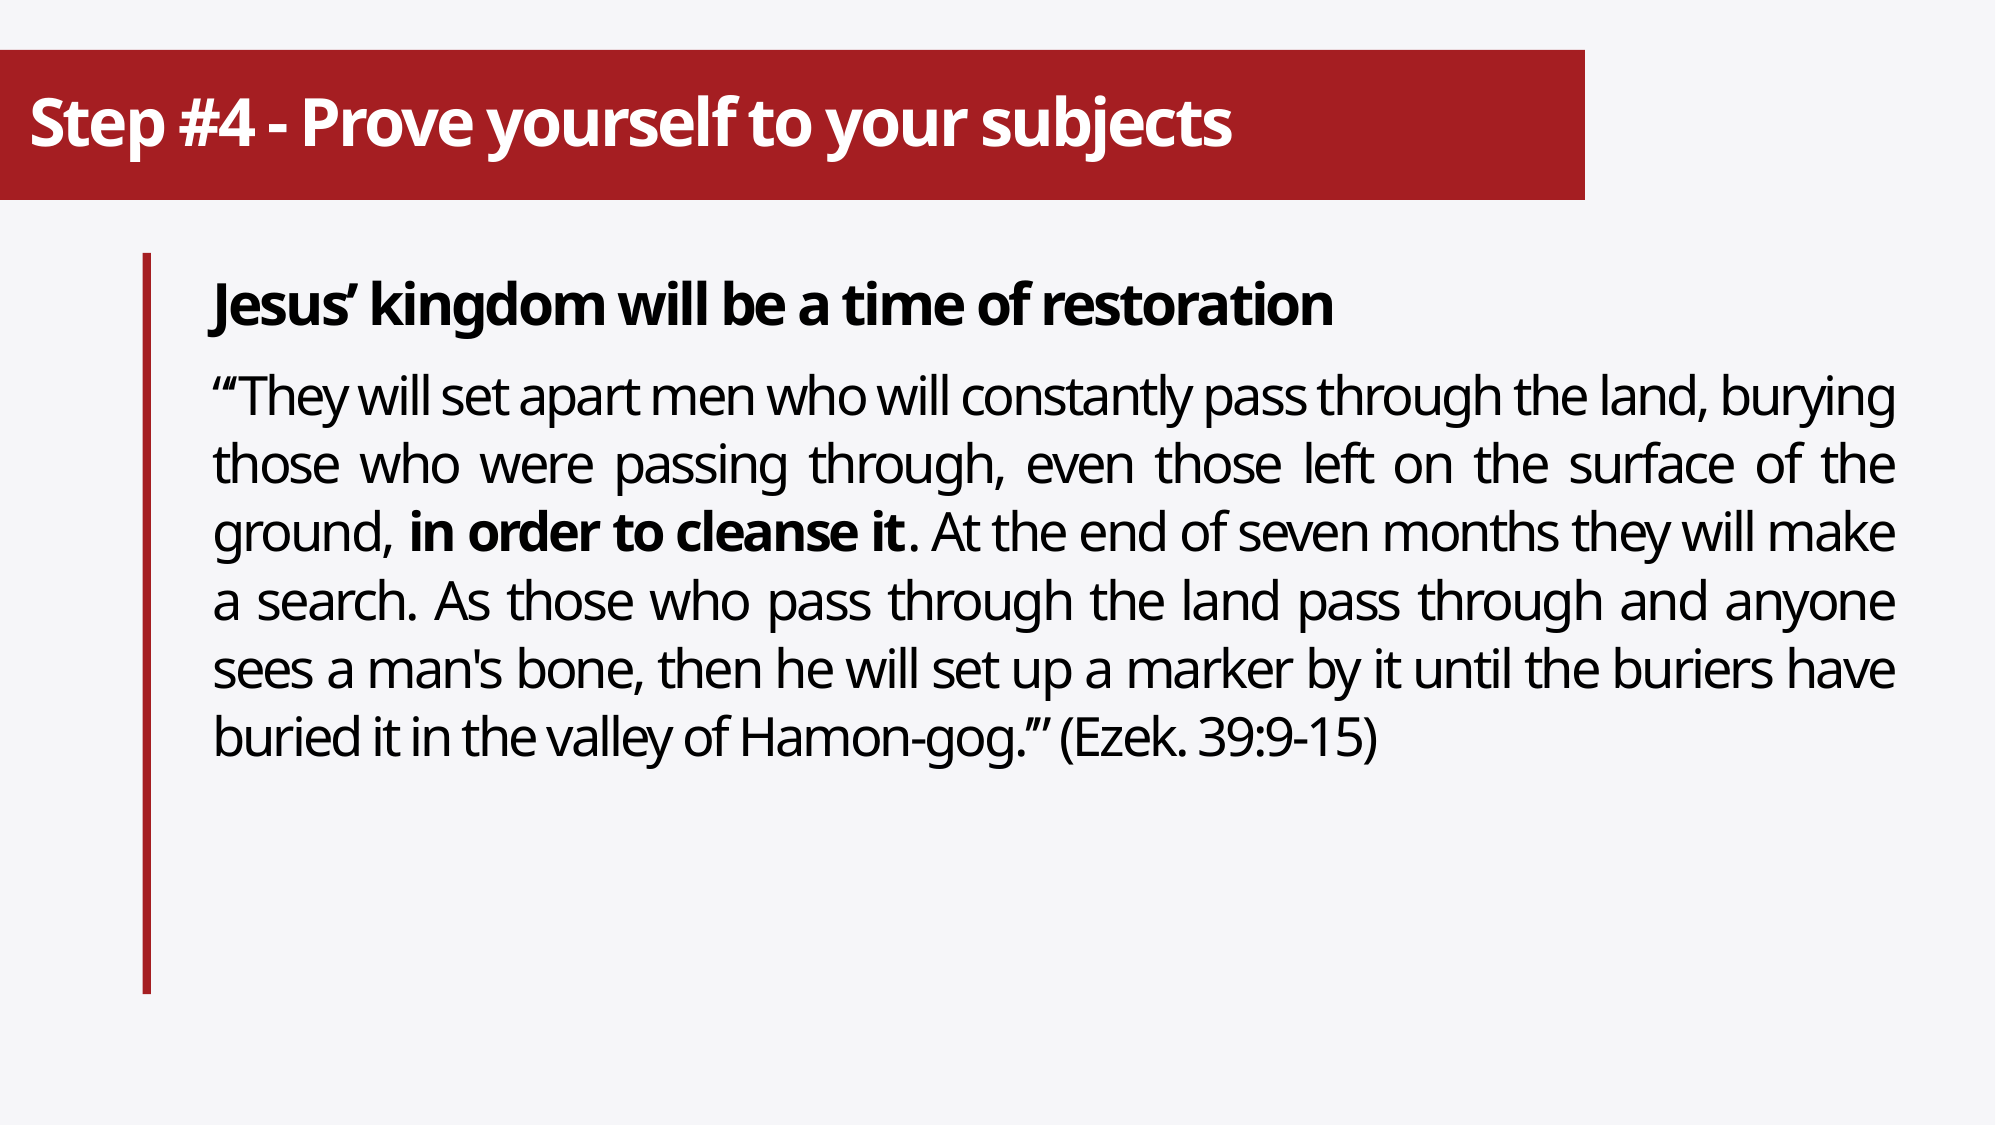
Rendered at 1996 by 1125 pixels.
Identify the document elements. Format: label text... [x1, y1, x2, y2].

title Step #4 - Prove yourself to your subjects [14, 62, 1810, 188]
subtitle Jesus’ kingdom will be a time of restoration “‘They will set apart men who will constantly pass through the land, burying those who were passing through, even those left on the surface of the ground, in order to cleanse it. At the end of seven months they will make a search. As those who pass through the land pass through and anyone sees a man's bone, then he will set up a marker by it until the buriers have buried it in the valley of Hamon-gog.’” (Ezek. 39:9-15) [197, 249, 1910, 1000]
